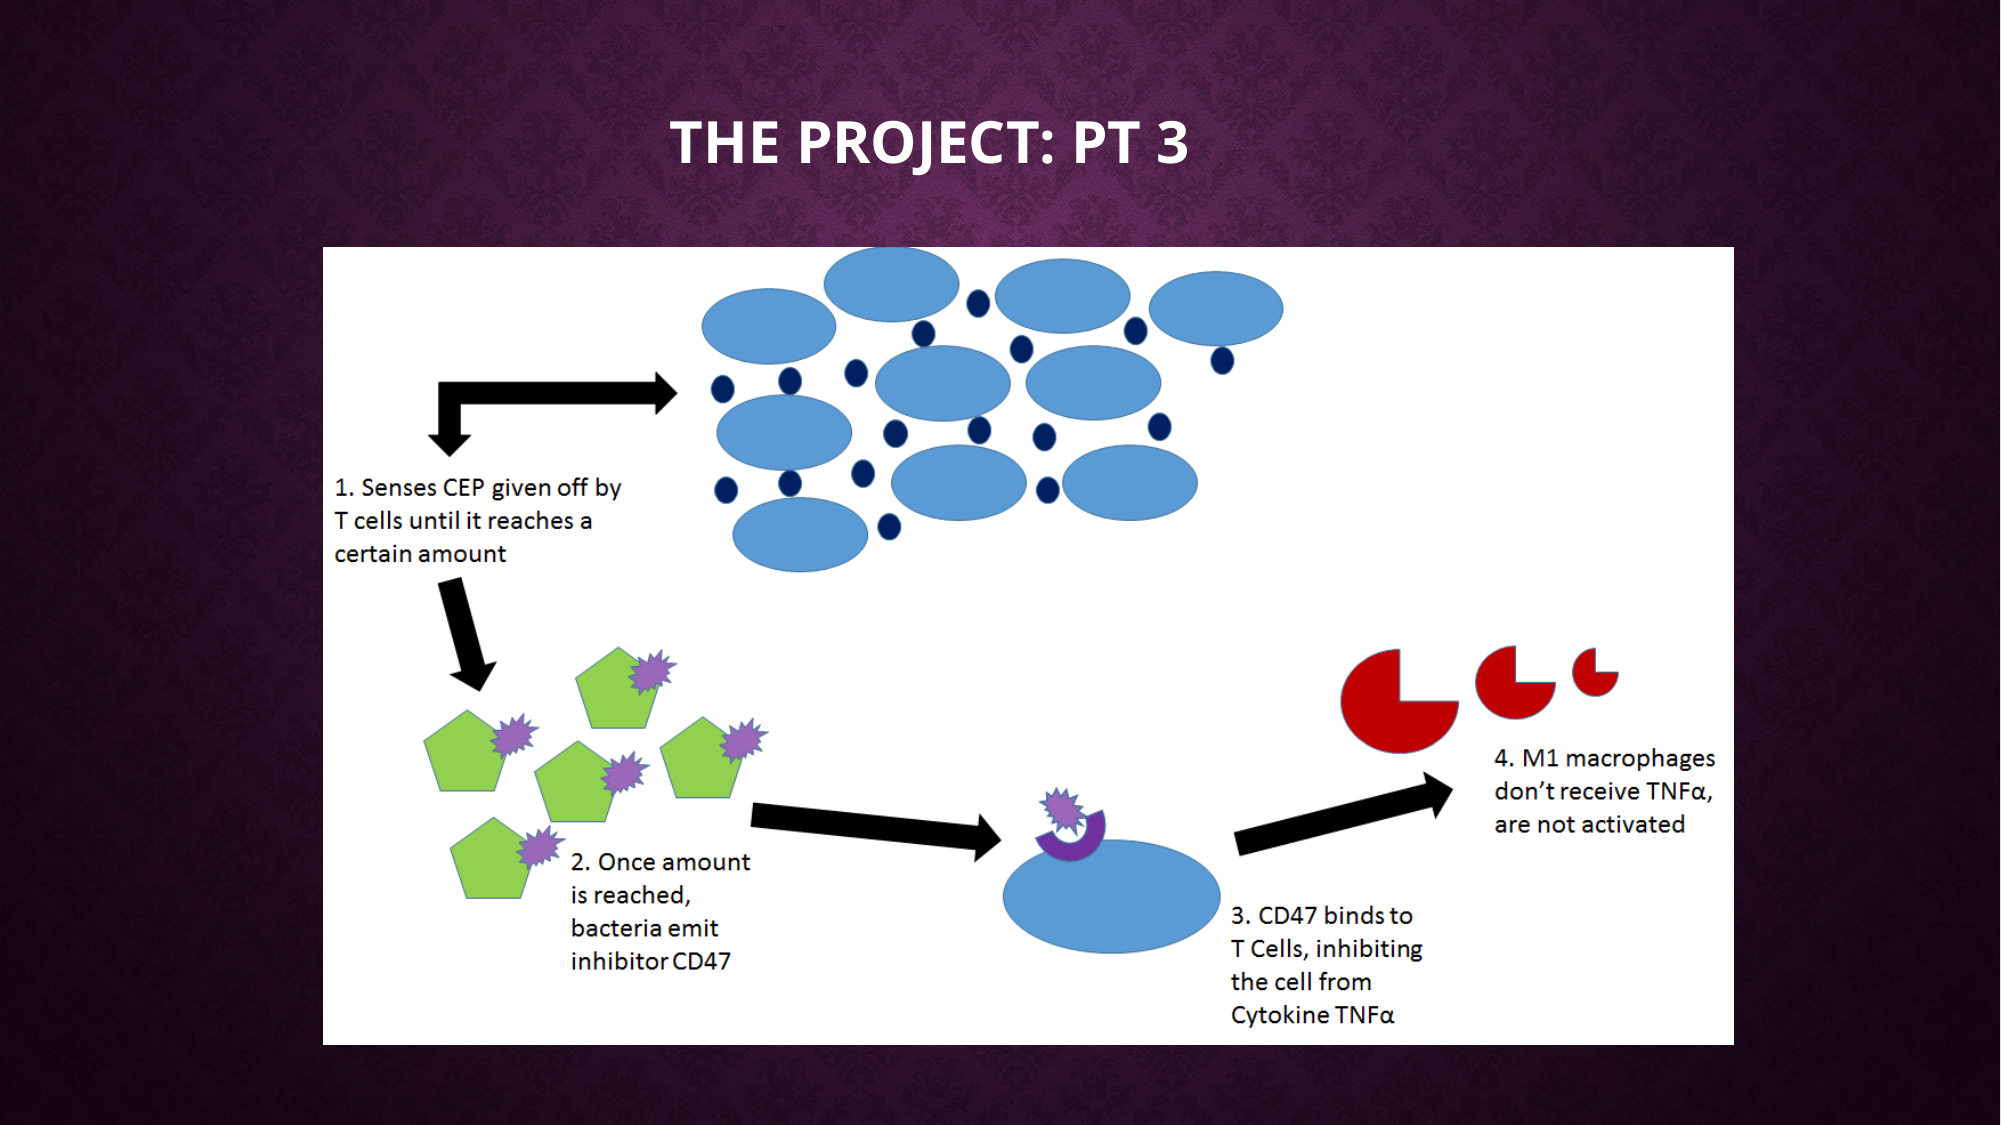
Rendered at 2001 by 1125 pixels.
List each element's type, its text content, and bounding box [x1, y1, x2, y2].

picture [323, 247, 1734, 1045]
title The Project: PT 3 [596, 99, 833, 185]
list v [833, 99, 1849, 950]
